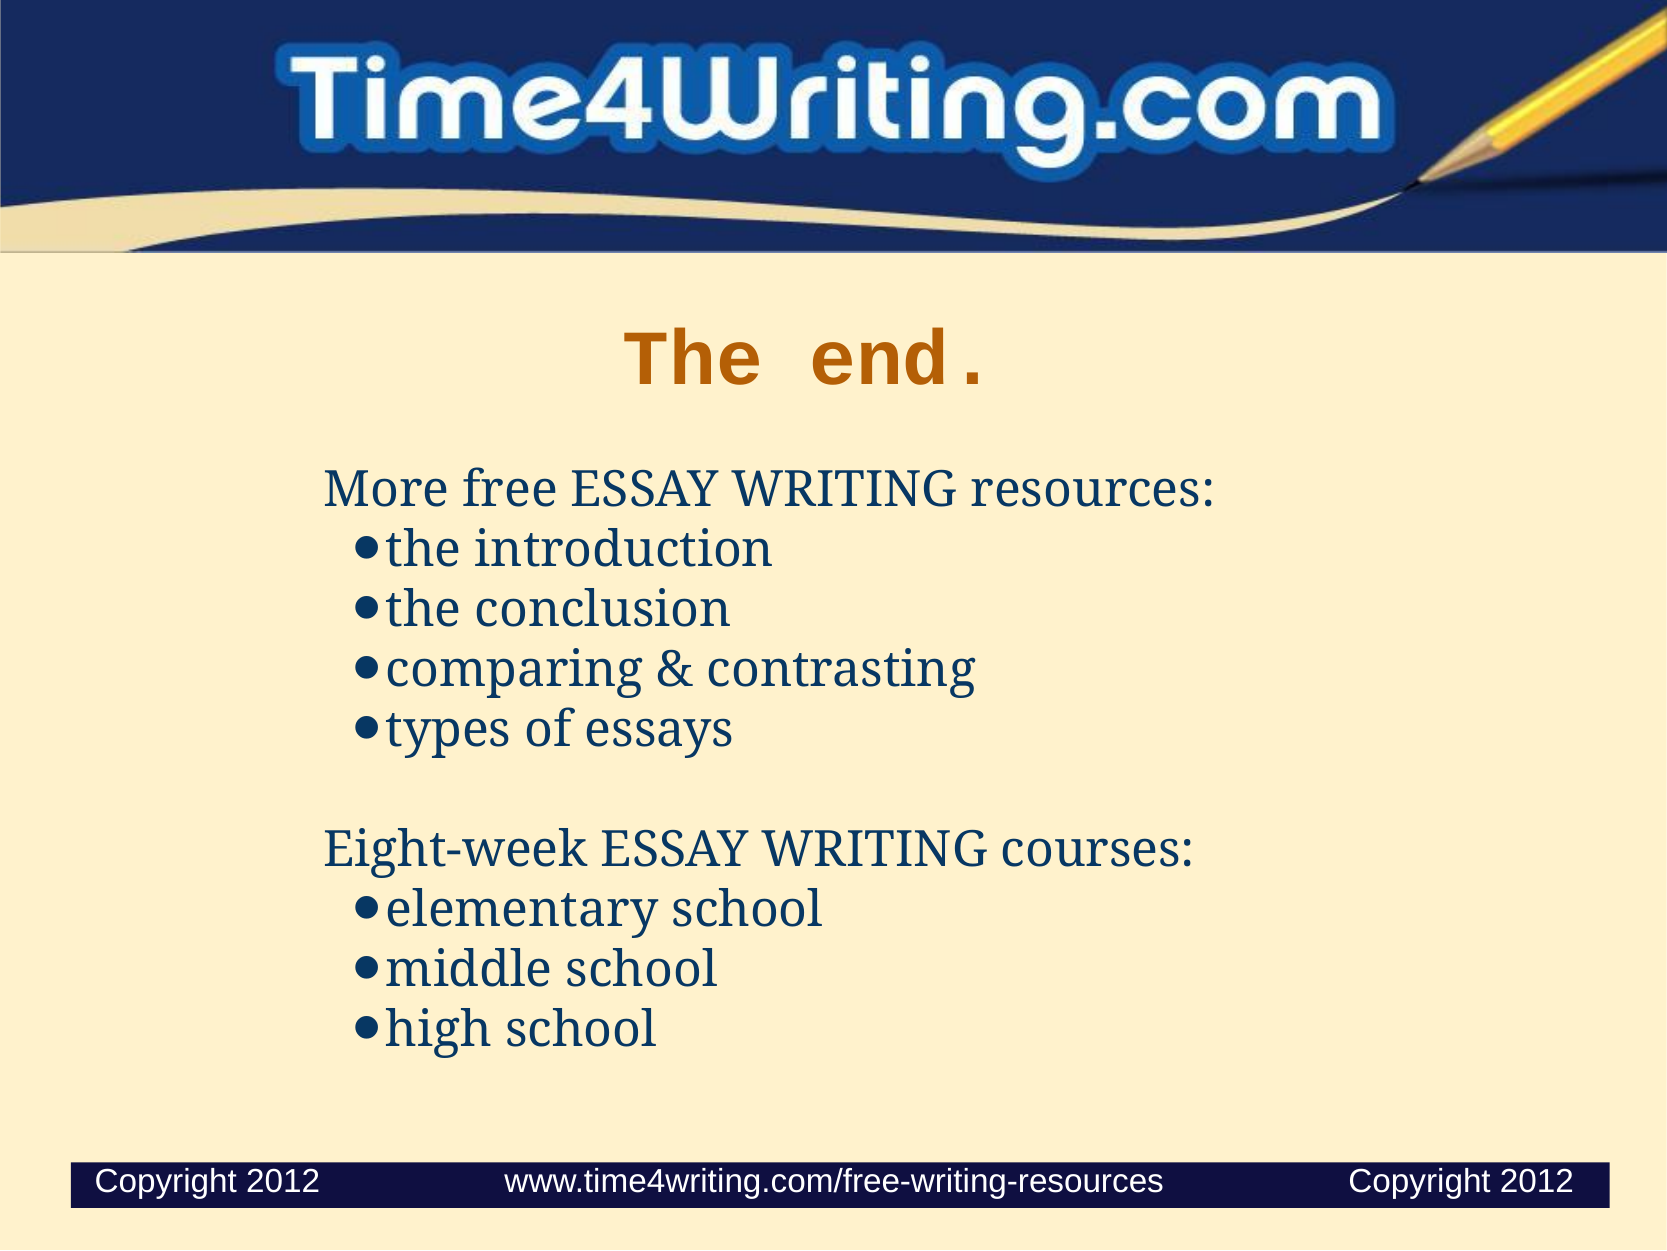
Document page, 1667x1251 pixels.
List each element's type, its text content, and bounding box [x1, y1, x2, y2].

text_box [69, 1160, 1612, 1210]
text_box [0, 0, 1667, 253]
text_box Copyright 2012 www.time4writing.com/free-writing-resources Copyright 2012 [83, 1162, 1598, 1201]
text_box More free ESSAY WRITING resources: the introduction the conclusion comparing & contrasting types of essays Eight-week ESSAY WRITING courses: elementary school middle school high school [317, 450, 1380, 1063]
picture [0, 253, 1667, 1250]
title The end. [50, 300, 1570, 522]
